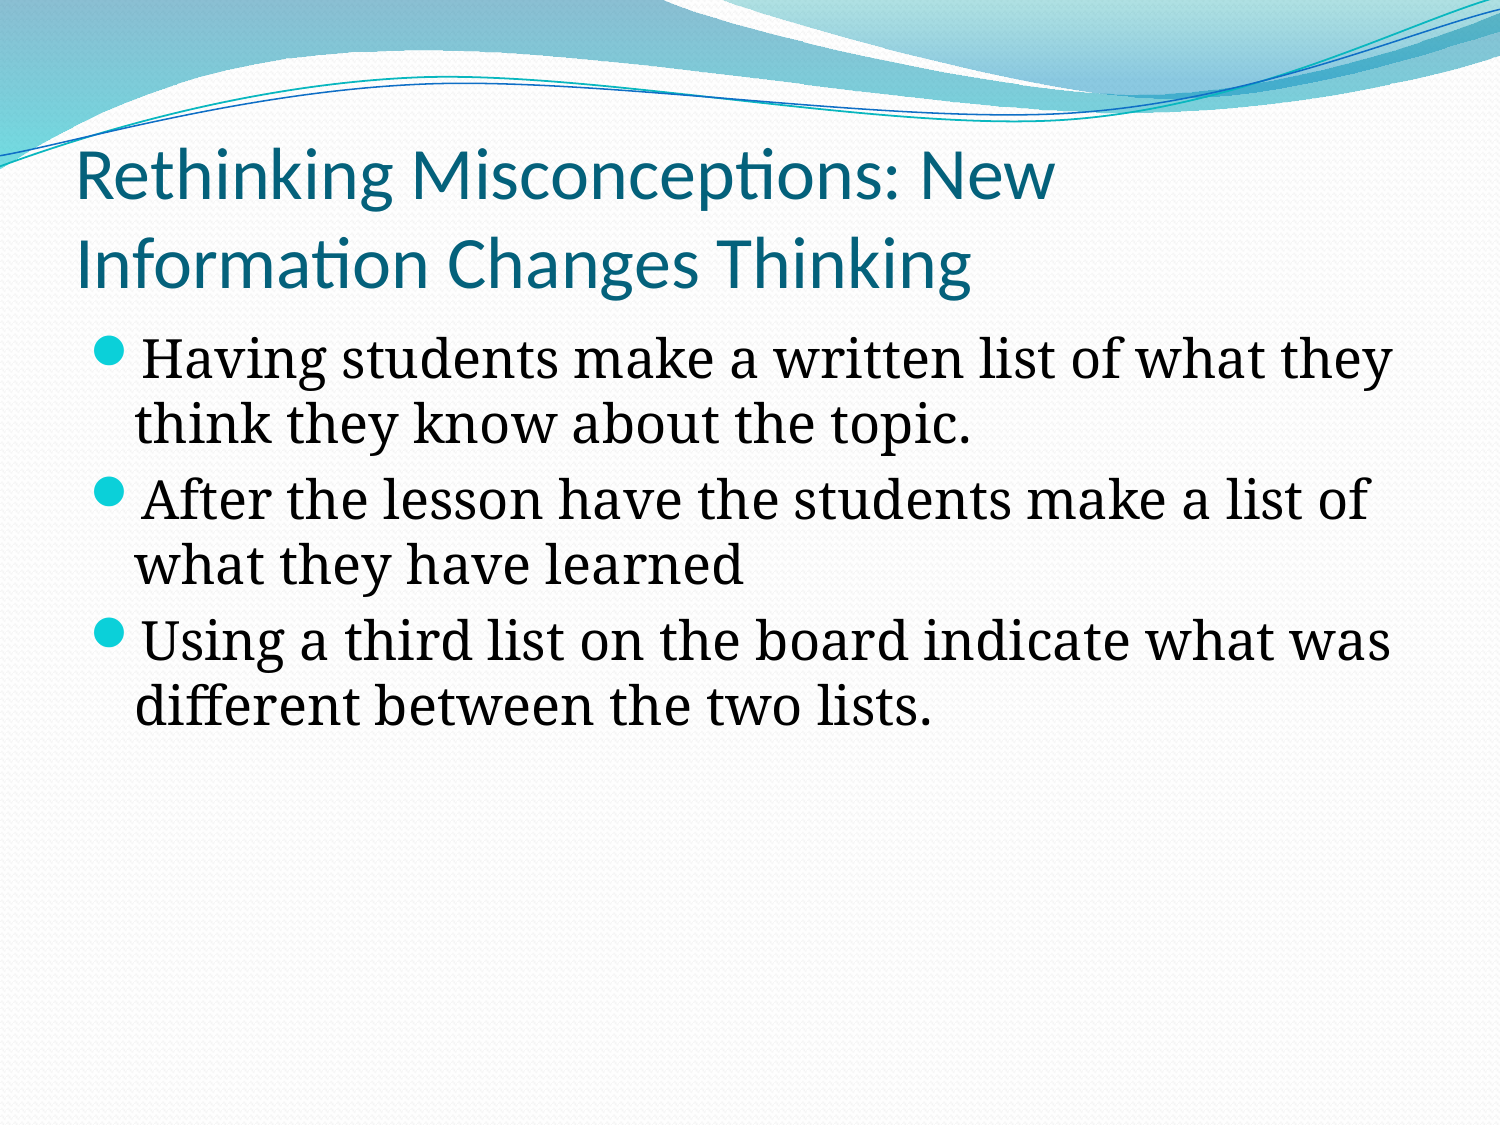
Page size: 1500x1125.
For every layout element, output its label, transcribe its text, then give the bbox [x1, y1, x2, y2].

title Rethinking Misconceptions: New Information Changes Thinking [75, 115, 1425, 303]
list Having students make a written list of what they think they know about the topic. After the lesson have the students make a list of what they have learned Using a third list on the board indicate what was different between the two lists. [75, 317, 1425, 1038]
